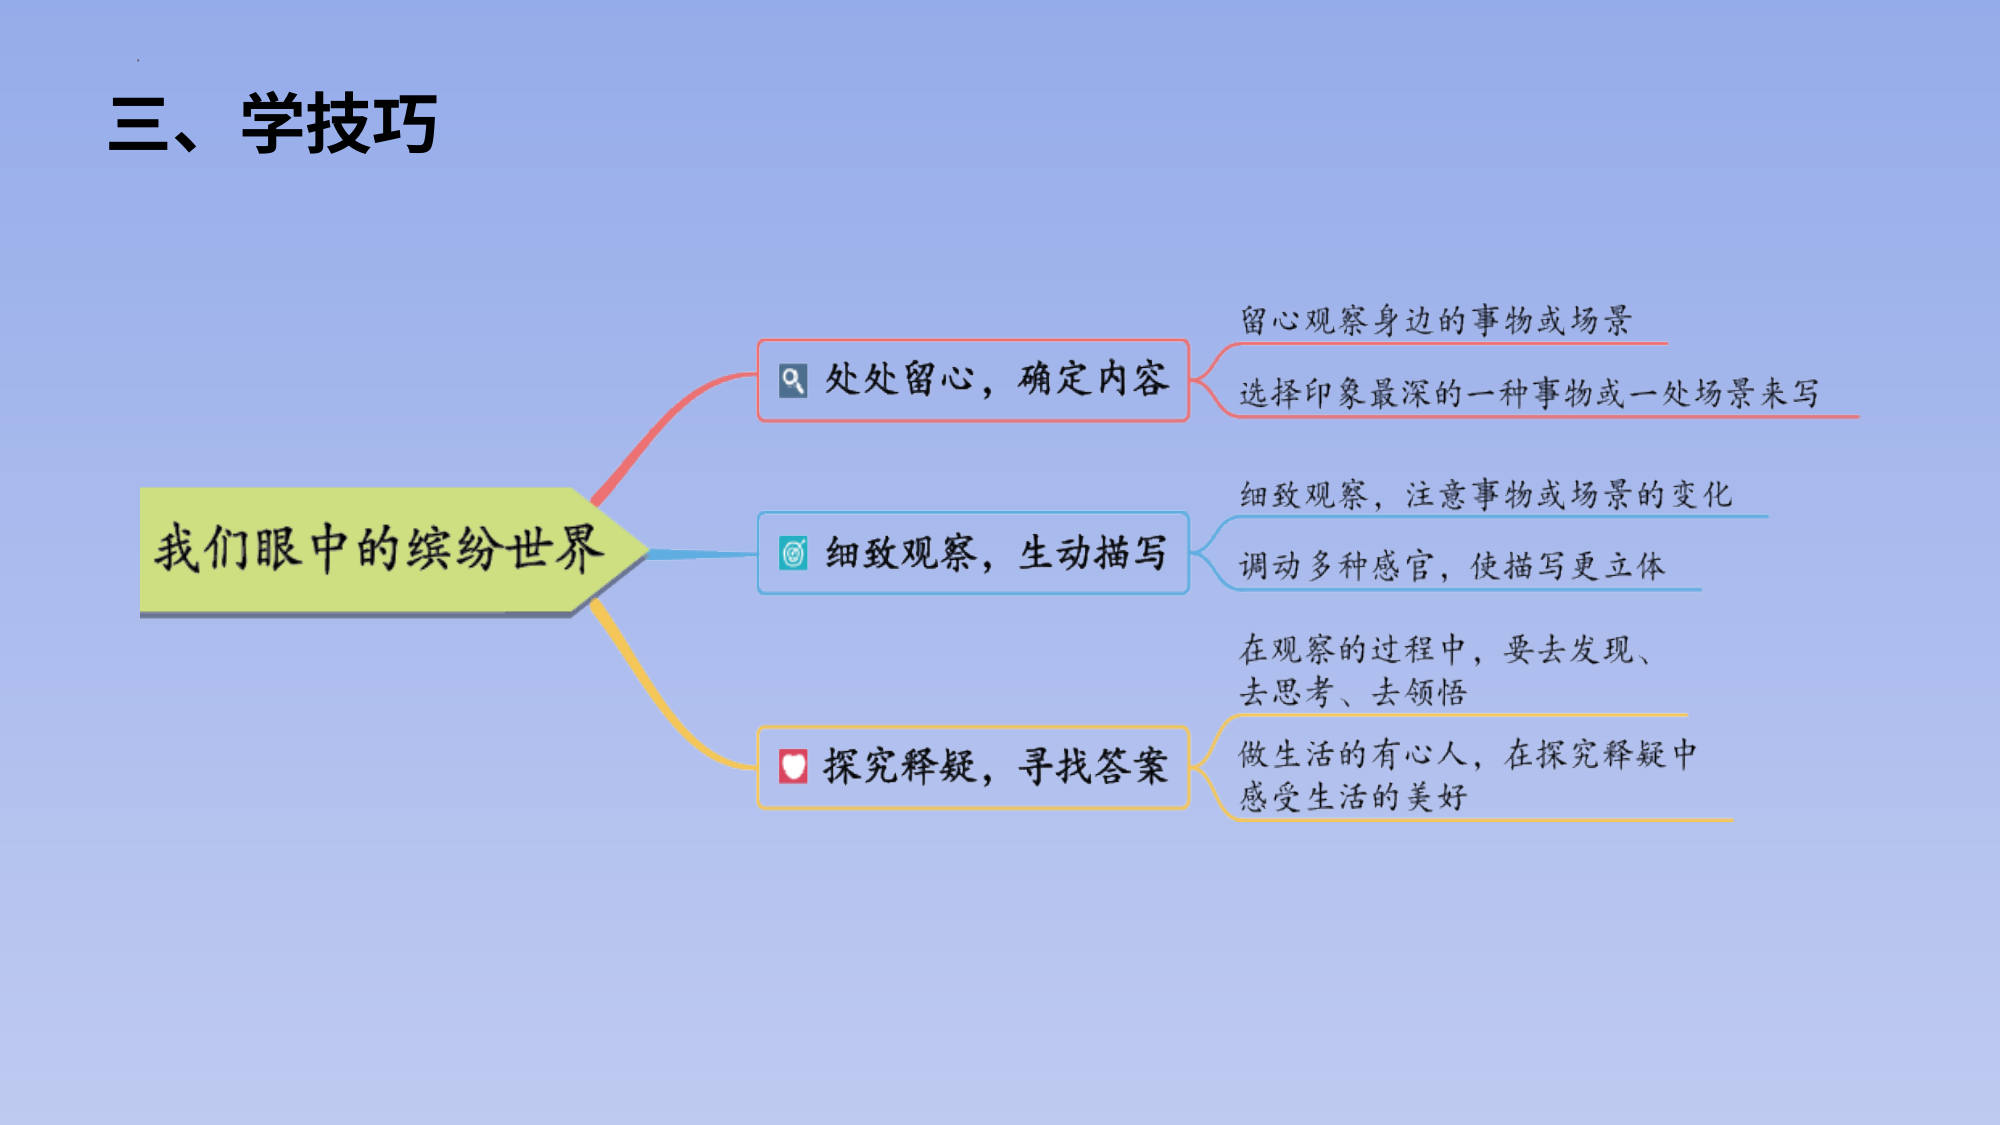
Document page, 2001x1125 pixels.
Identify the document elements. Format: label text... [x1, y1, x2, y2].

text_box 三、学技巧 [90, 74, 499, 169]
picture [139, 303, 1861, 822]
